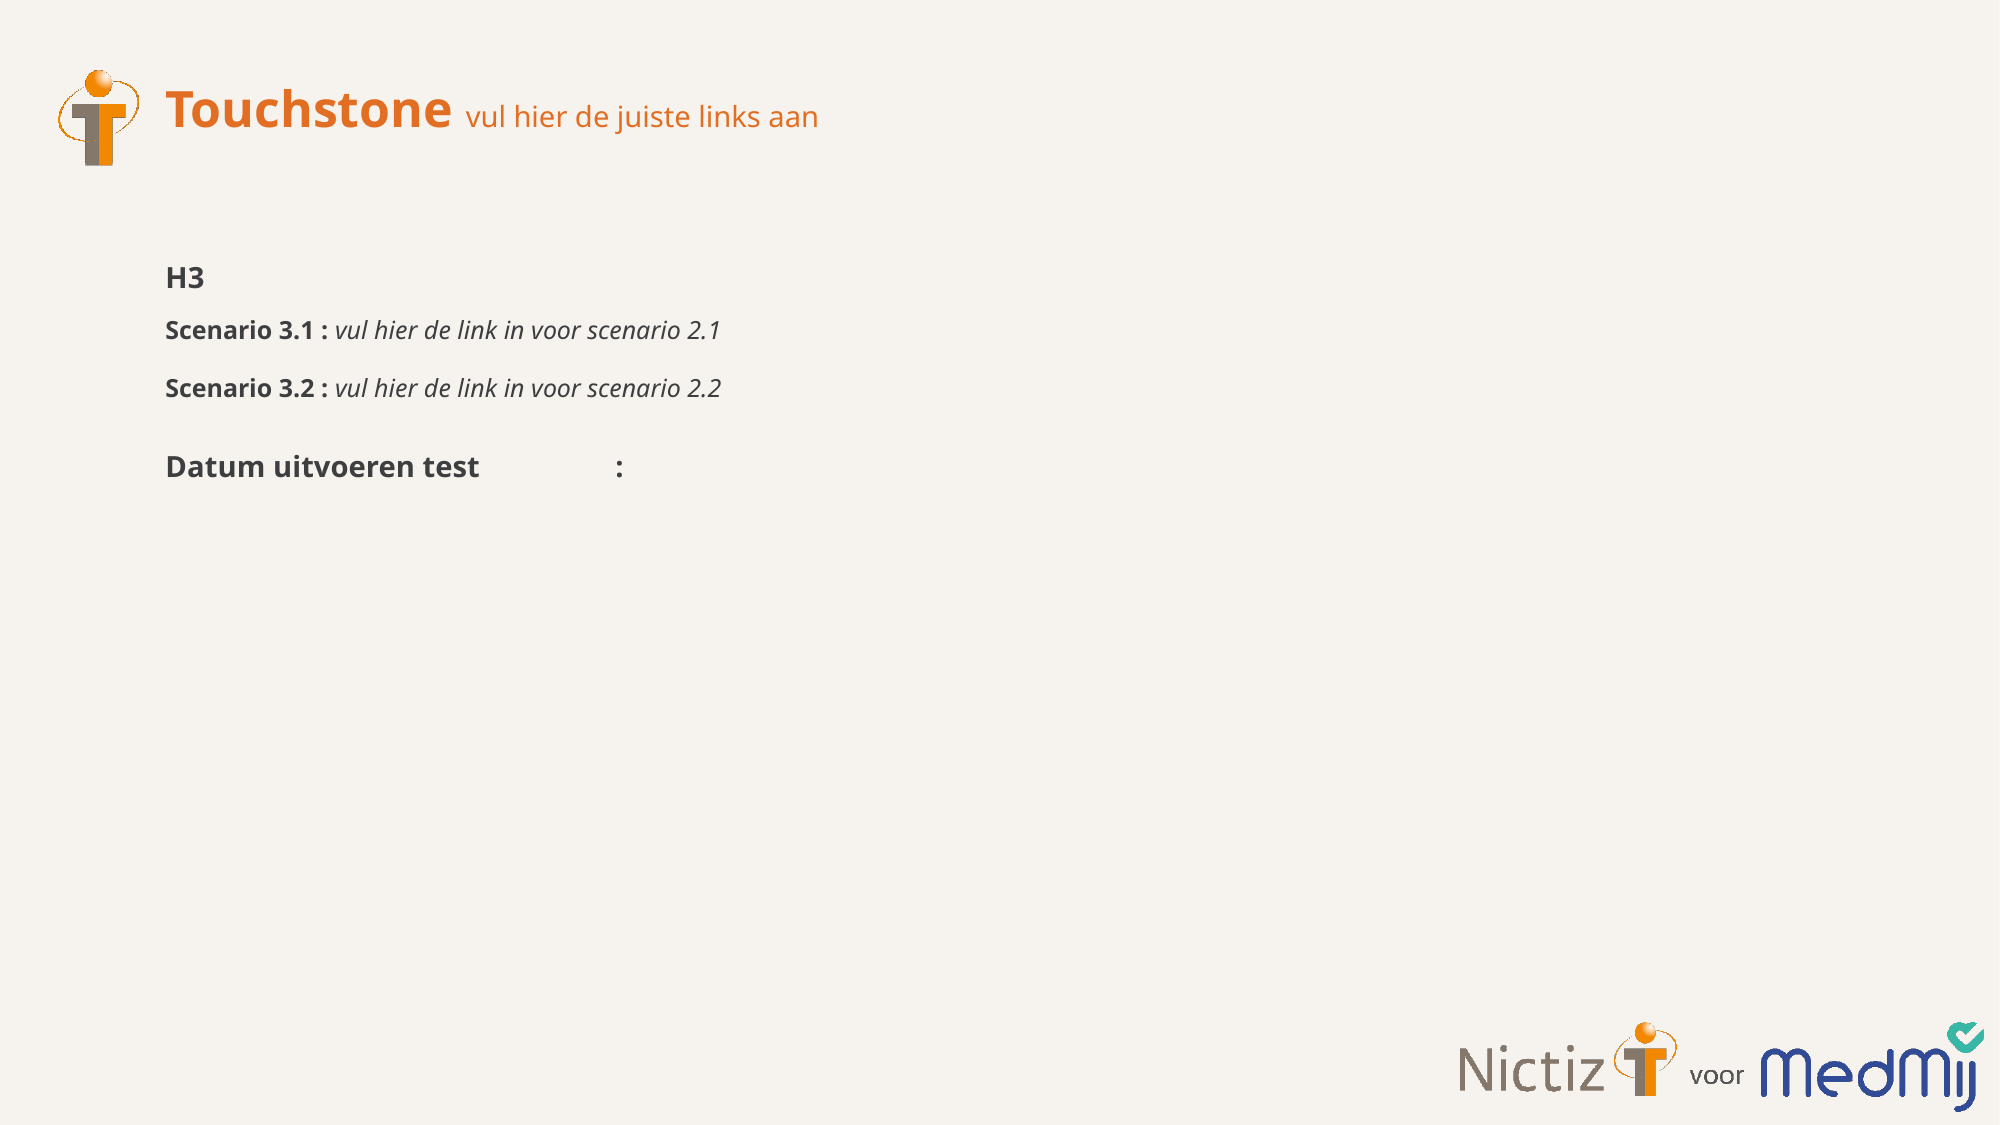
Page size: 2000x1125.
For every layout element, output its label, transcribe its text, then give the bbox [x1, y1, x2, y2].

list H3 Scenario 3.1 : vul hier de link in voor scenario 2.1​ Scenario 3.2 : vul hier de link in voor scenario 2.2​ Datum uitvoeren test : [150, 243, 1850, 1060]
picture [1457, 1019, 1988, 1113]
picture [50, 66, 151, 187]
title Touchstone vul hier de juiste links aan [150, 76, 1850, 165]
